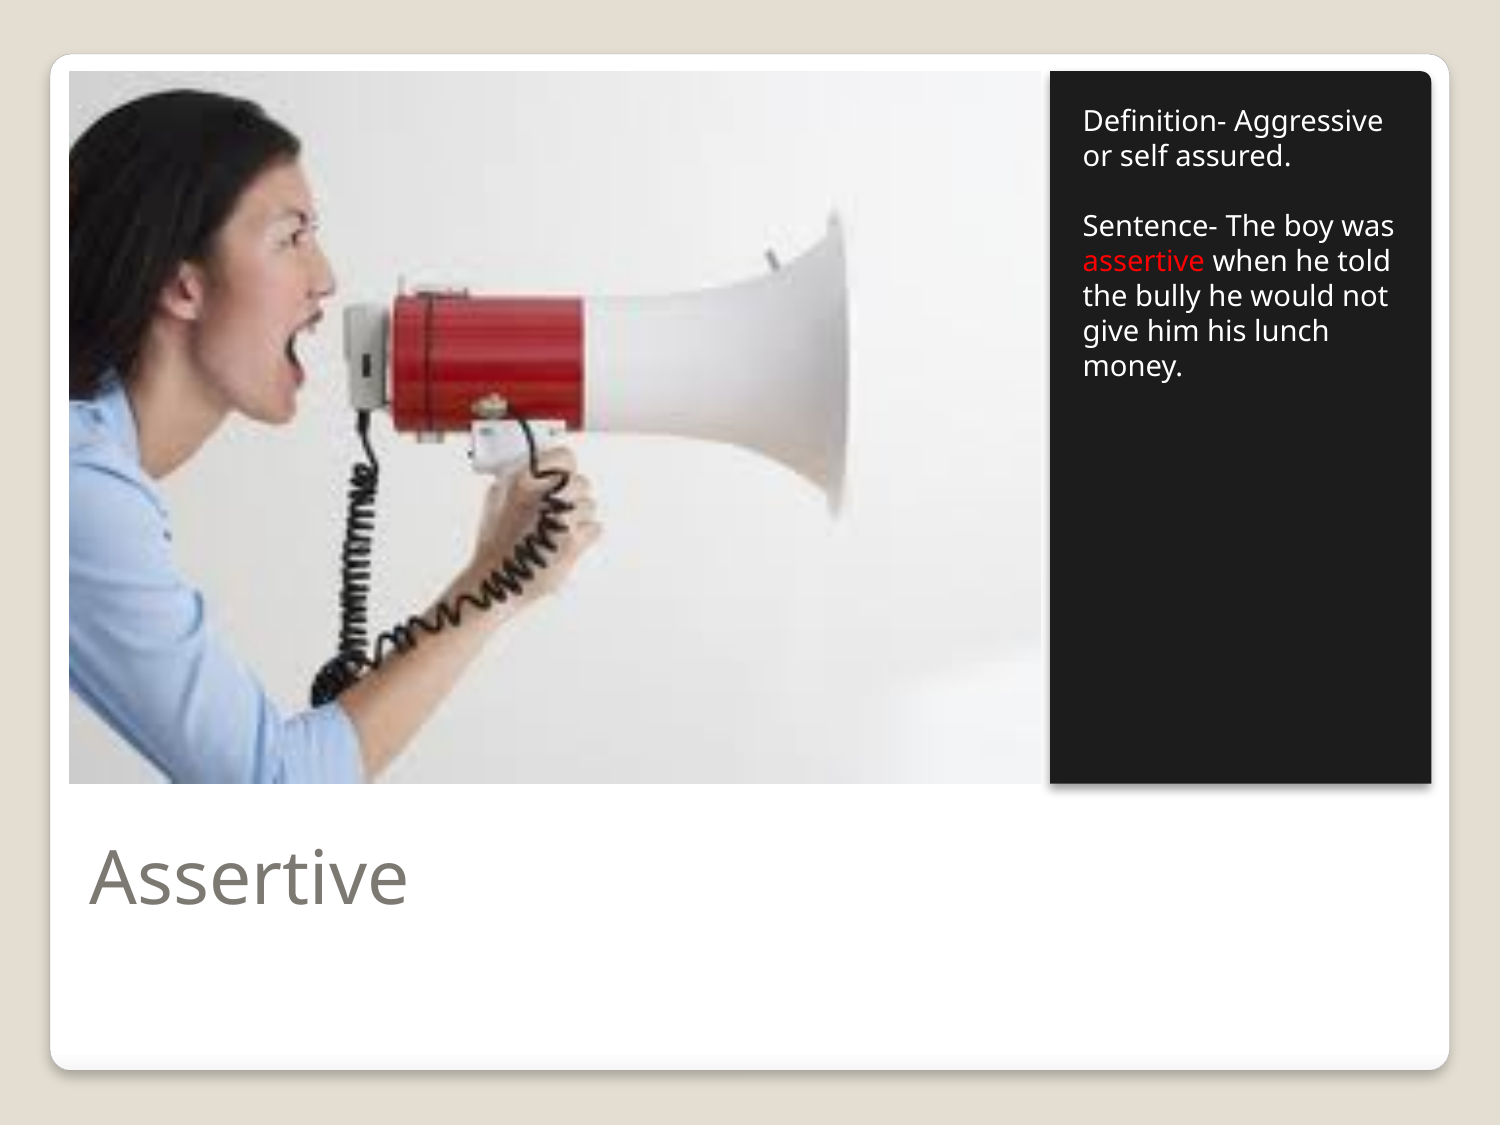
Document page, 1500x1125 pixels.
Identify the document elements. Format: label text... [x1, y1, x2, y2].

picture [68, 71, 1042, 785]
list Definition- Aggressive or self assured. Sentence- The boy was assertive when he told the bully he would not give him his lunch money. [1060, 87, 1428, 779]
title Assertive [75, 822, 1425, 995]
